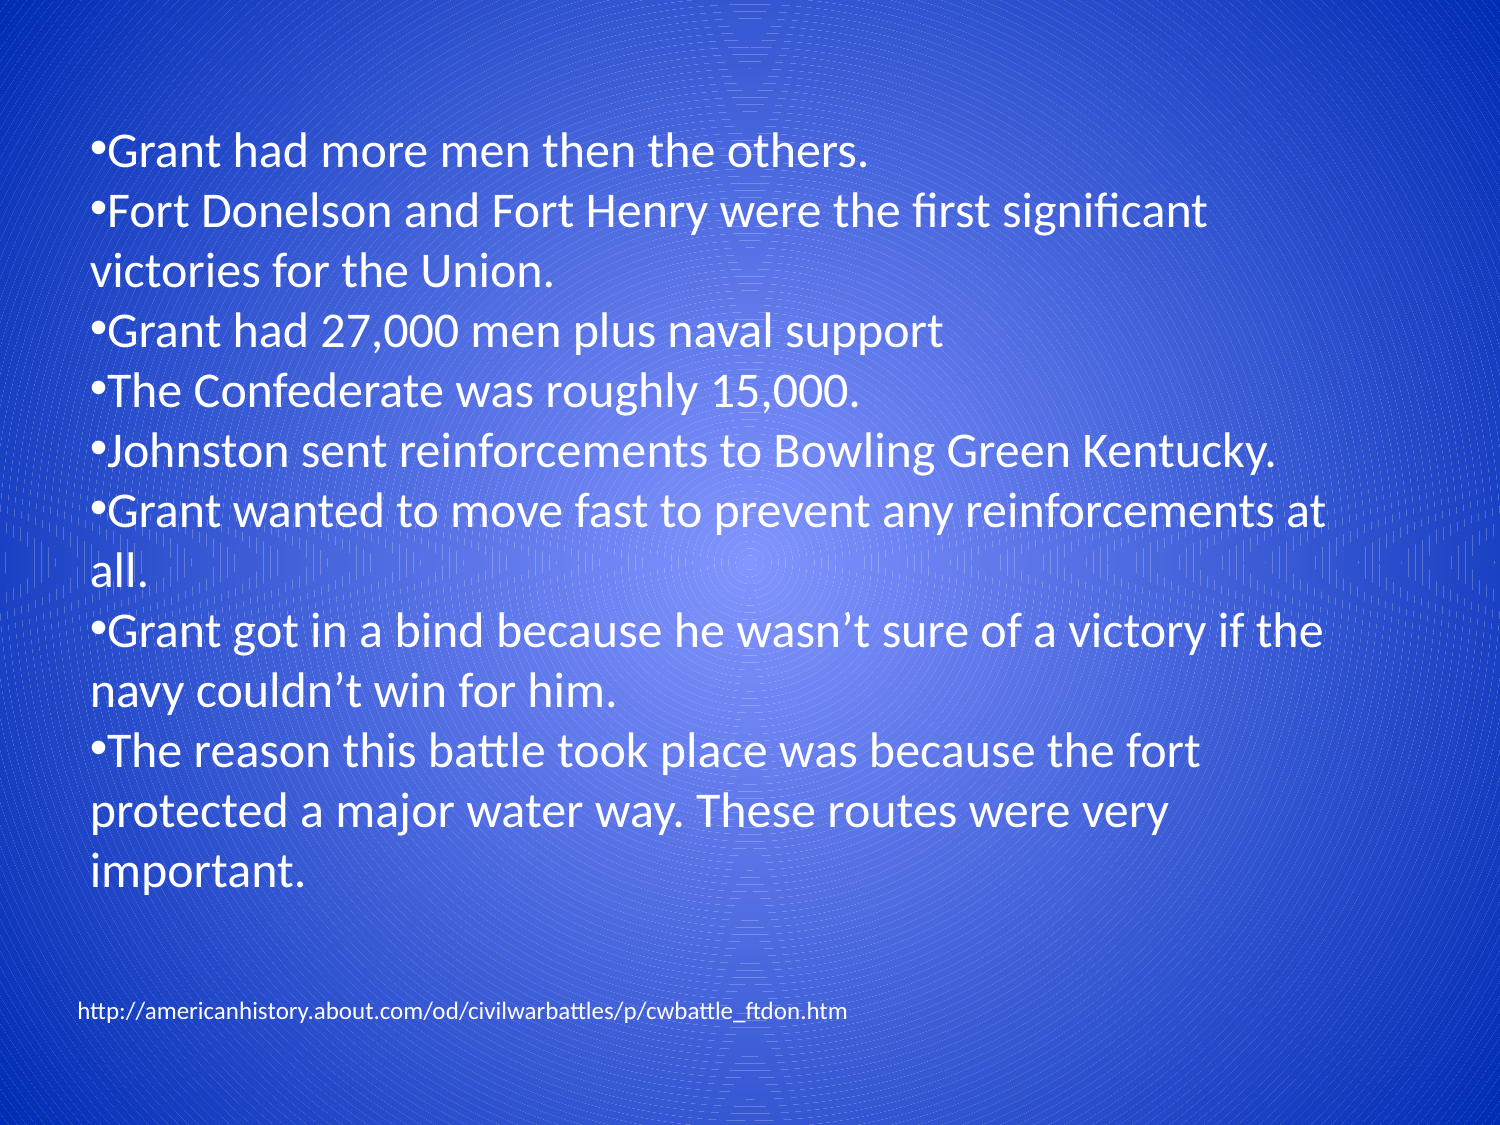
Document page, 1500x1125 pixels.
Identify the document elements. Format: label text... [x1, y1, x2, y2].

text_box http://americanhistory.about.com/od/civilwarbattles/p/cwbattle_ftdon.htm [62, 987, 1375, 1033]
text_box Grant had more men then the others. Fort Donelson and Fort Henry were the first significant victories for the Union. Grant had 27,000 men plus naval support The Confederate was roughly 15,000. Johnston sent reinforcements to Bowling Green Kentucky. Grant wanted to move fast to prevent any reinforcements at all. Grant got in a bind because he wasn’t sure of a victory if the navy couldn’t win for him. The reason this battle took place was because the fort protected a major water way. These routes were very important. [75, 109, 1388, 905]
